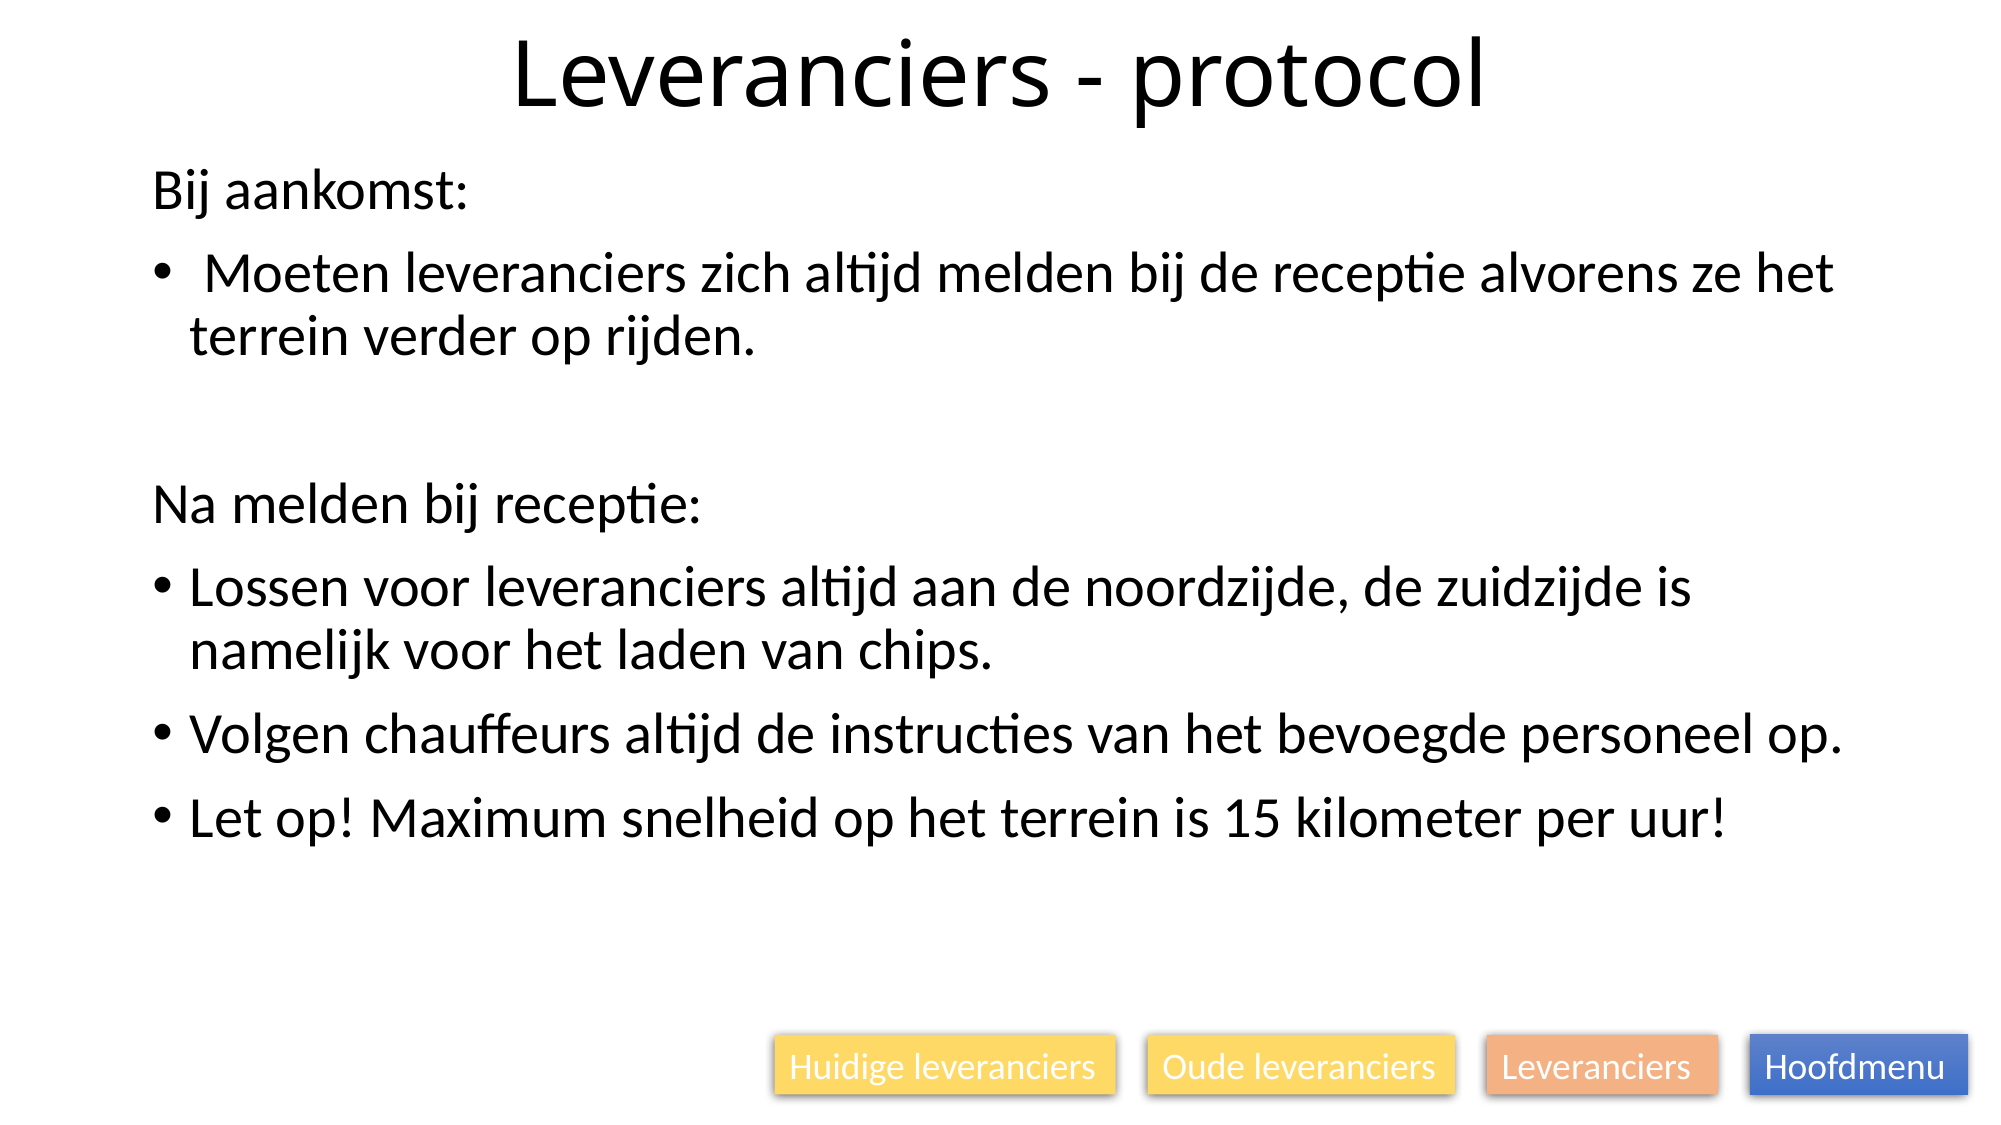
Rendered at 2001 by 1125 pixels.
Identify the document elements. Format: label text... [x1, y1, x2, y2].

list Bij aankomst: Moeten leveranciers zich altijd melden bij de receptie alvorens ze het terrein verder op rijden. Na melden bij receptie: Lossen voor leveranciers altijd aan de noordzijde, de zuidzijde is namelijk voor het laden van chips. Volgen chauffeurs altijd de instructies van het bevoegde personeel op. Let op! Maximum snelheid op het terrein is 15 kilometer per uur! [137, 152, 1863, 1014]
text_box Oude leveranciers [1147, 1034, 1456, 1095]
text_box Leveranciers [1486, 1034, 1719, 1095]
title Leveranciers - protocol [137, 3, 1863, 152]
text_box Hoofdmenu [1749, 1034, 1969, 1095]
text_box Huidige leveranciers [774, 1034, 1116, 1095]
